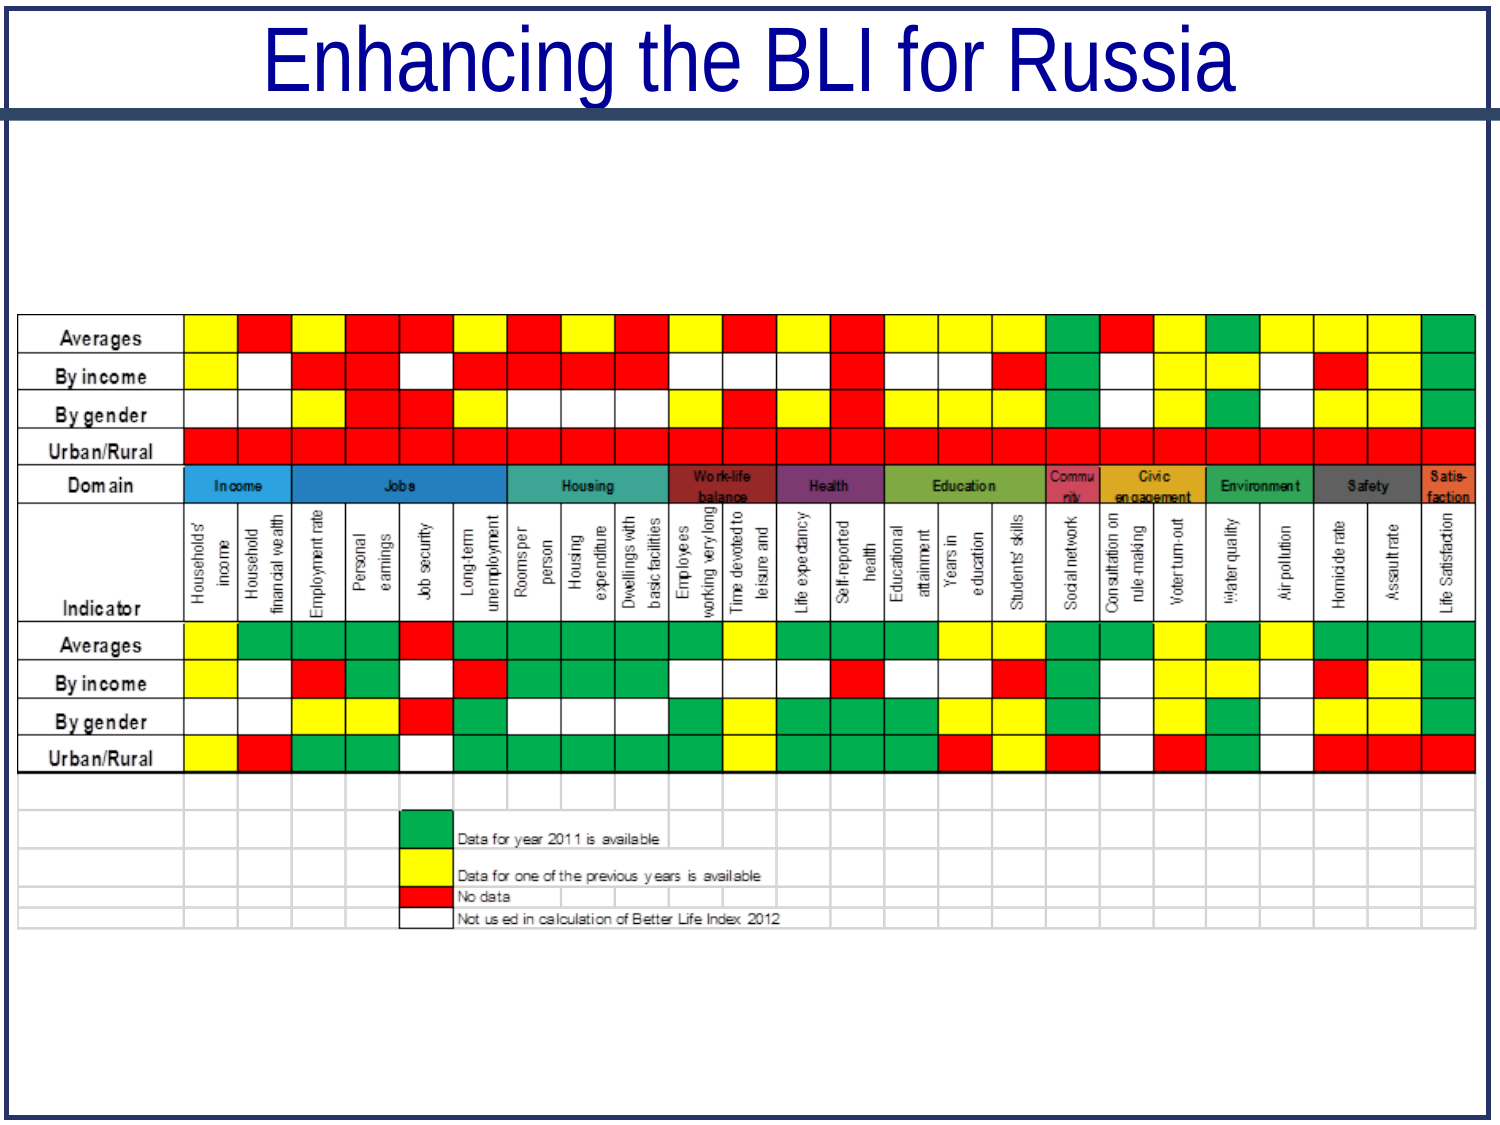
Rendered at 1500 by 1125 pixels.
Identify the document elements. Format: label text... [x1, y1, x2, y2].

title Enhancing the BLI for Russia [75, 0, 1425, 8]
text_box [6, 115, 1489, 1118]
text_box [6, 8, 1489, 114]
picture [17, 314, 1478, 931]
